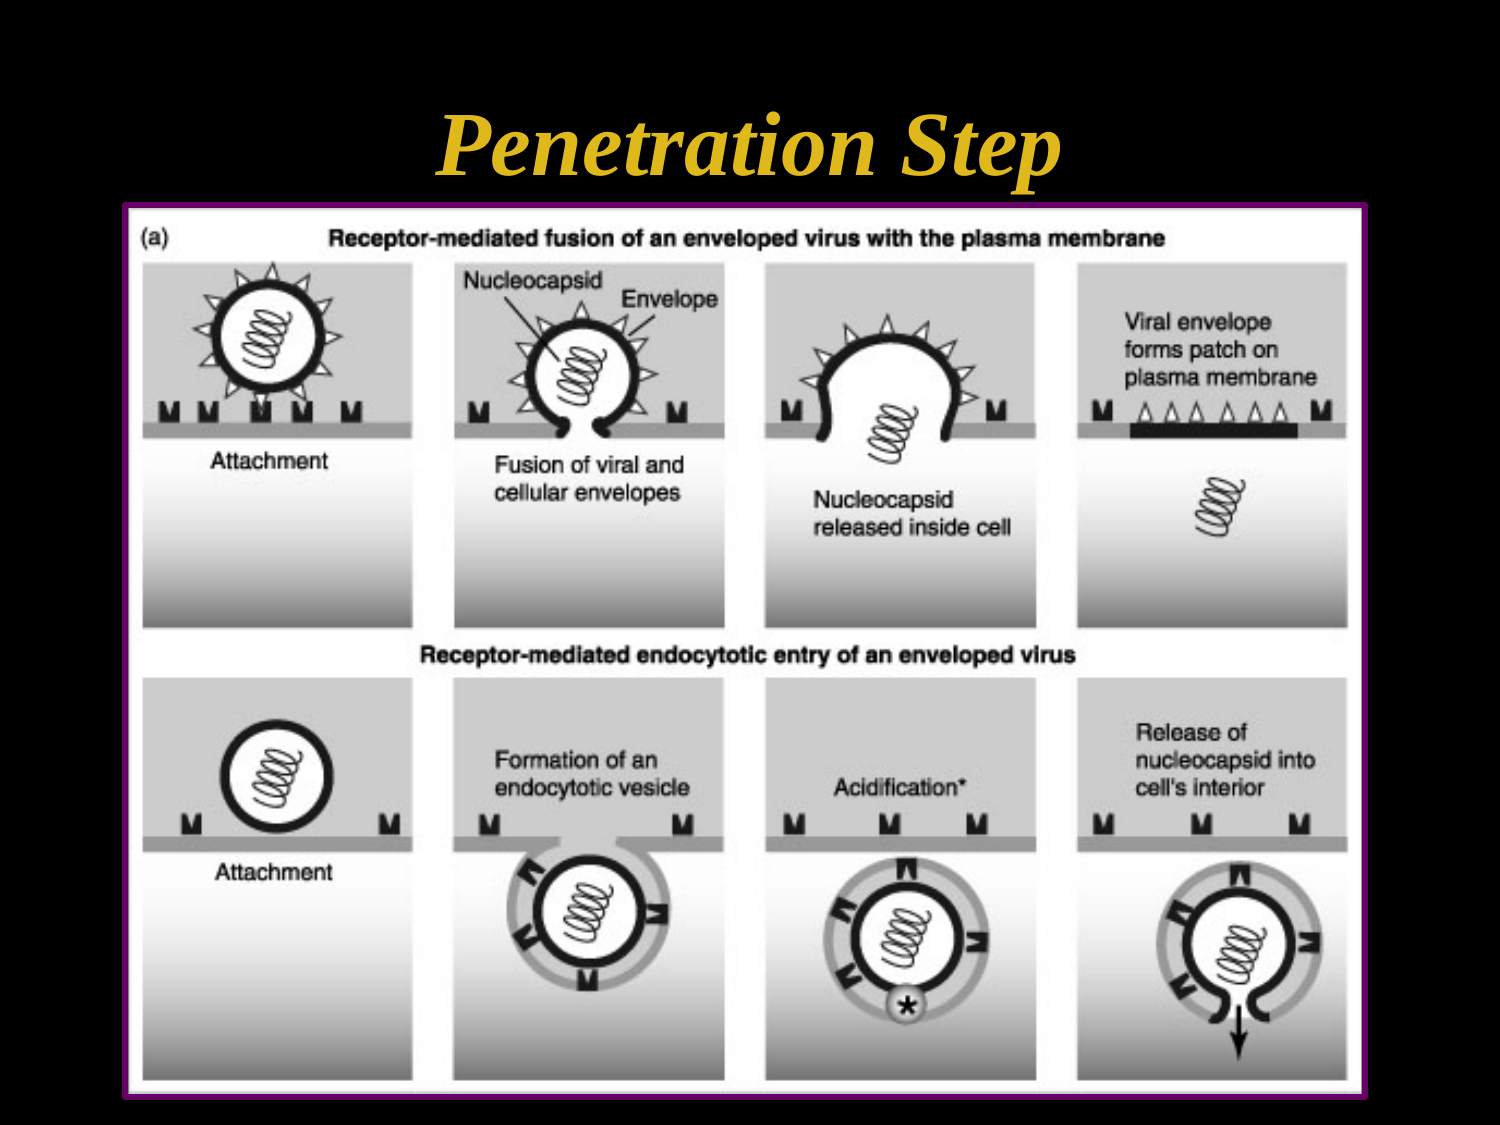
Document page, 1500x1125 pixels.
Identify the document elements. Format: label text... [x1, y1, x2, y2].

title Penetration Step [75, 45, 1425, 233]
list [127, 207, 1362, 1095]
